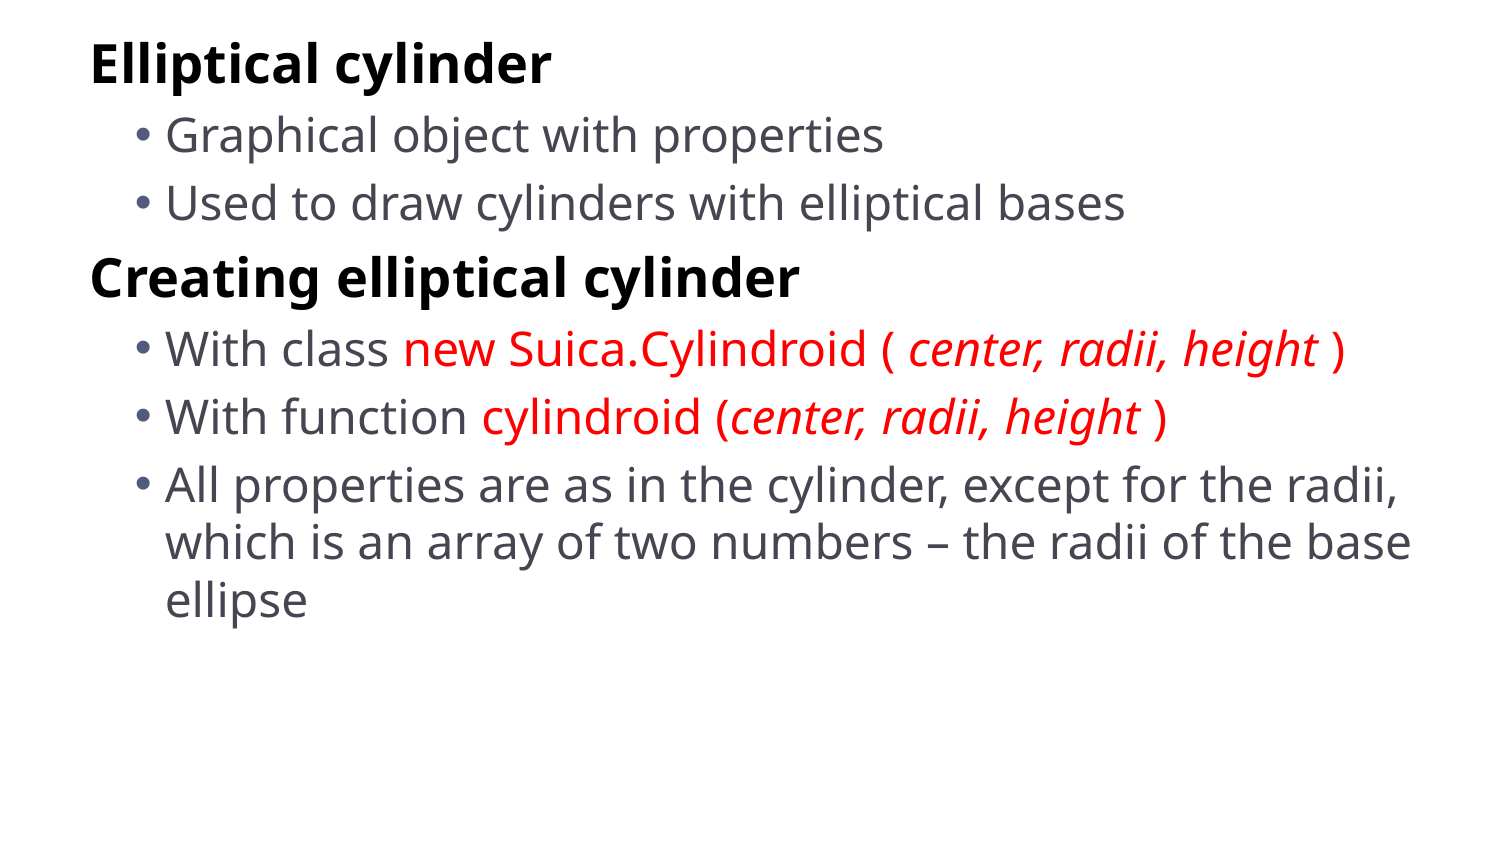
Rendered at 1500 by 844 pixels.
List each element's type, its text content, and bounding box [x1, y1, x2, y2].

list Elliptical cylinder Graphical object with properties Used to draw cylinders with elliptical bases Creating elliptical cylinder With class new Suica.Cylindroid ( center, radii, height ) With function cylindroid (center, radii, height ) All properties are as in the cylinder, except for the radii, which is an array of two numbers – the radii of the base ellipse [75, 21, 1475, 835]
